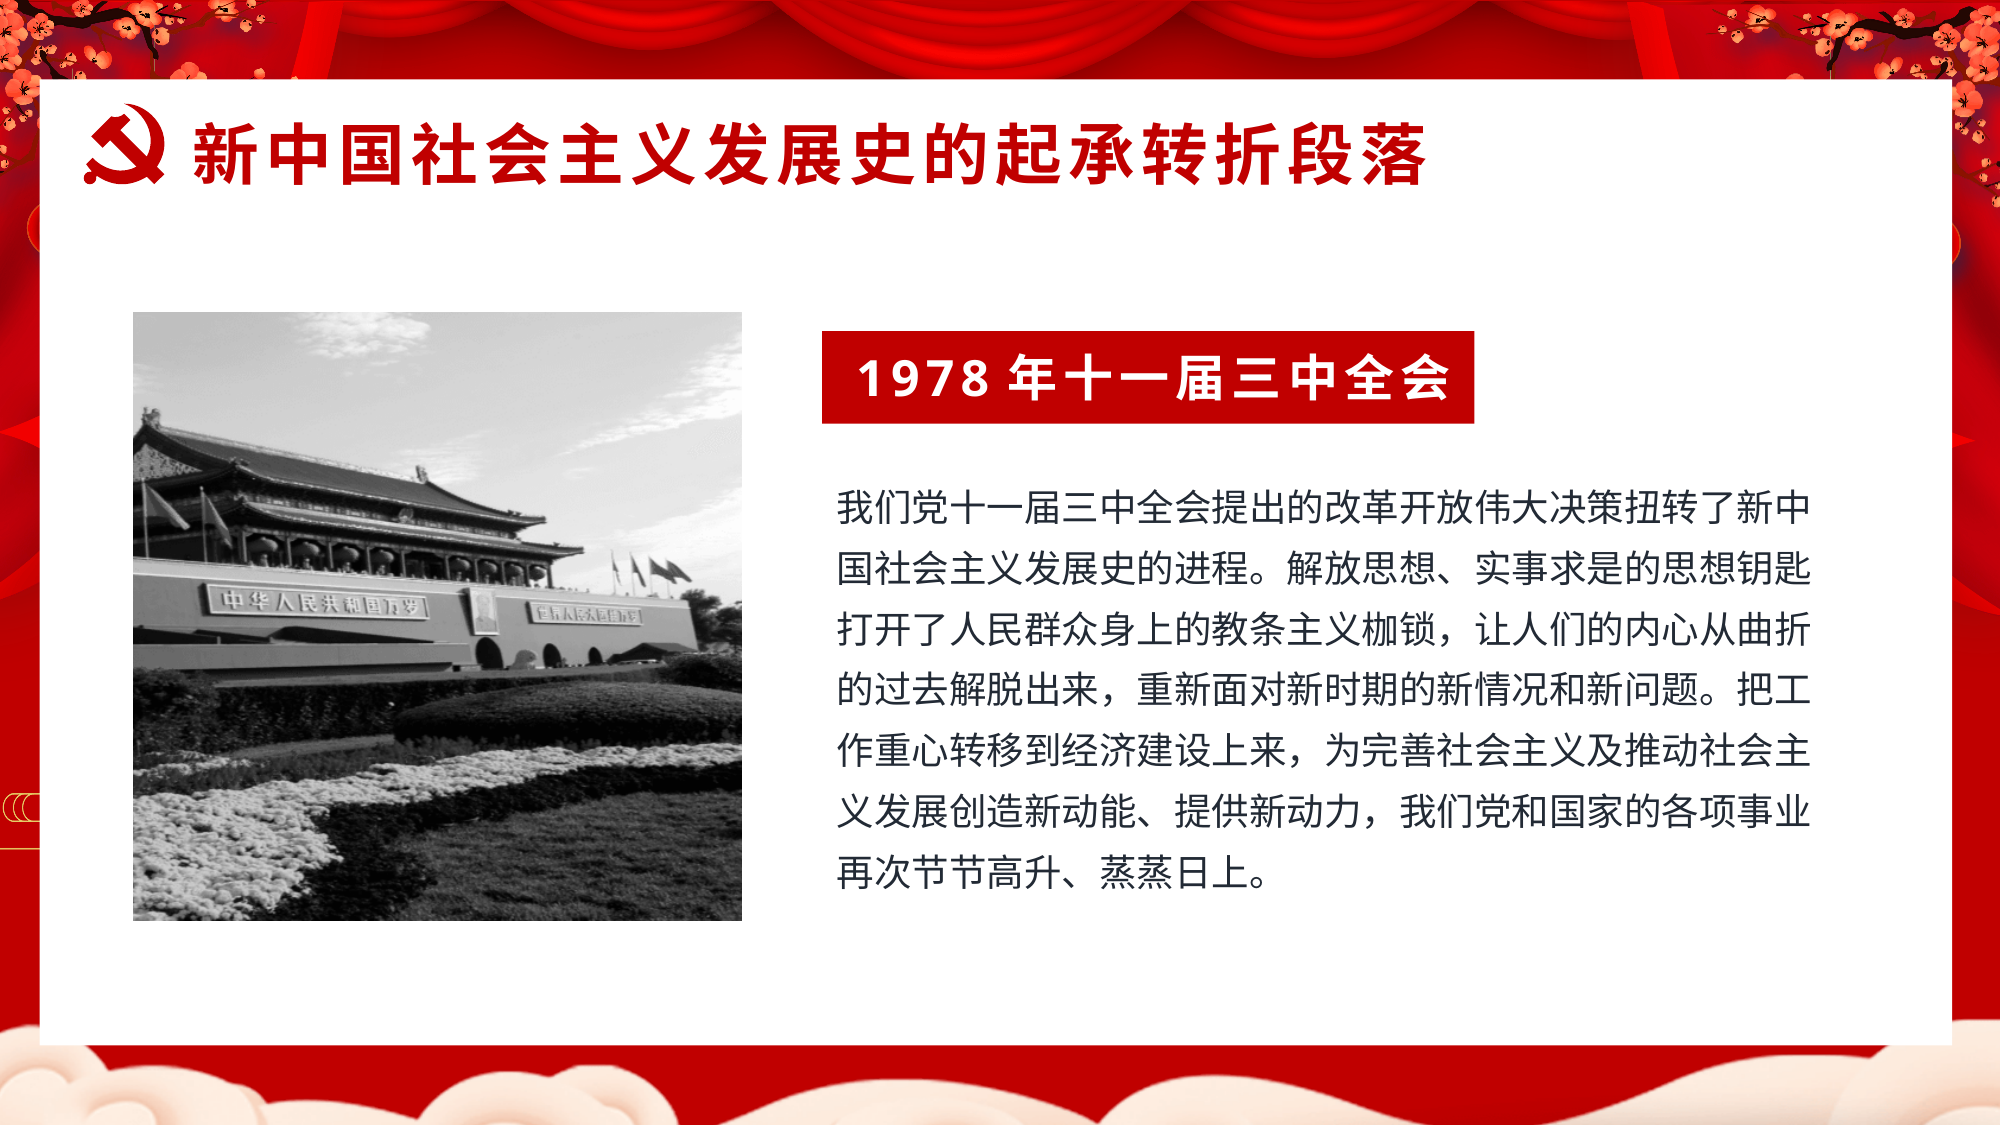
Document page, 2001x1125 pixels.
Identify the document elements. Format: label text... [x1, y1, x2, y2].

text_box 我们党十一届三中全会提出的改革开放伟大决策扭转了新中国社会主义发展史的进程。解放思想、实事求是的思想钥匙打开了人民群众身上的教条主义枷锁，让人们的内心从曲折的过去解脱出来，重新面对新时期的新情况和新问题。把工作重心转移到经济建设上来，为完善社会主义及推动社会主义发展创造新动能、提供新动力，我们党和国家的各项事业再次节节高升、蒸蒸日上。 [821, 461, 1850, 901]
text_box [83, 102, 1528, 202]
picture [0, 743, 2000, 1125]
picture [133, 312, 742, 921]
picture [0, 0, 2000, 726]
text_box [821, 330, 1476, 425]
text_box 1978年十一届三中全会 [841, 339, 1466, 415]
